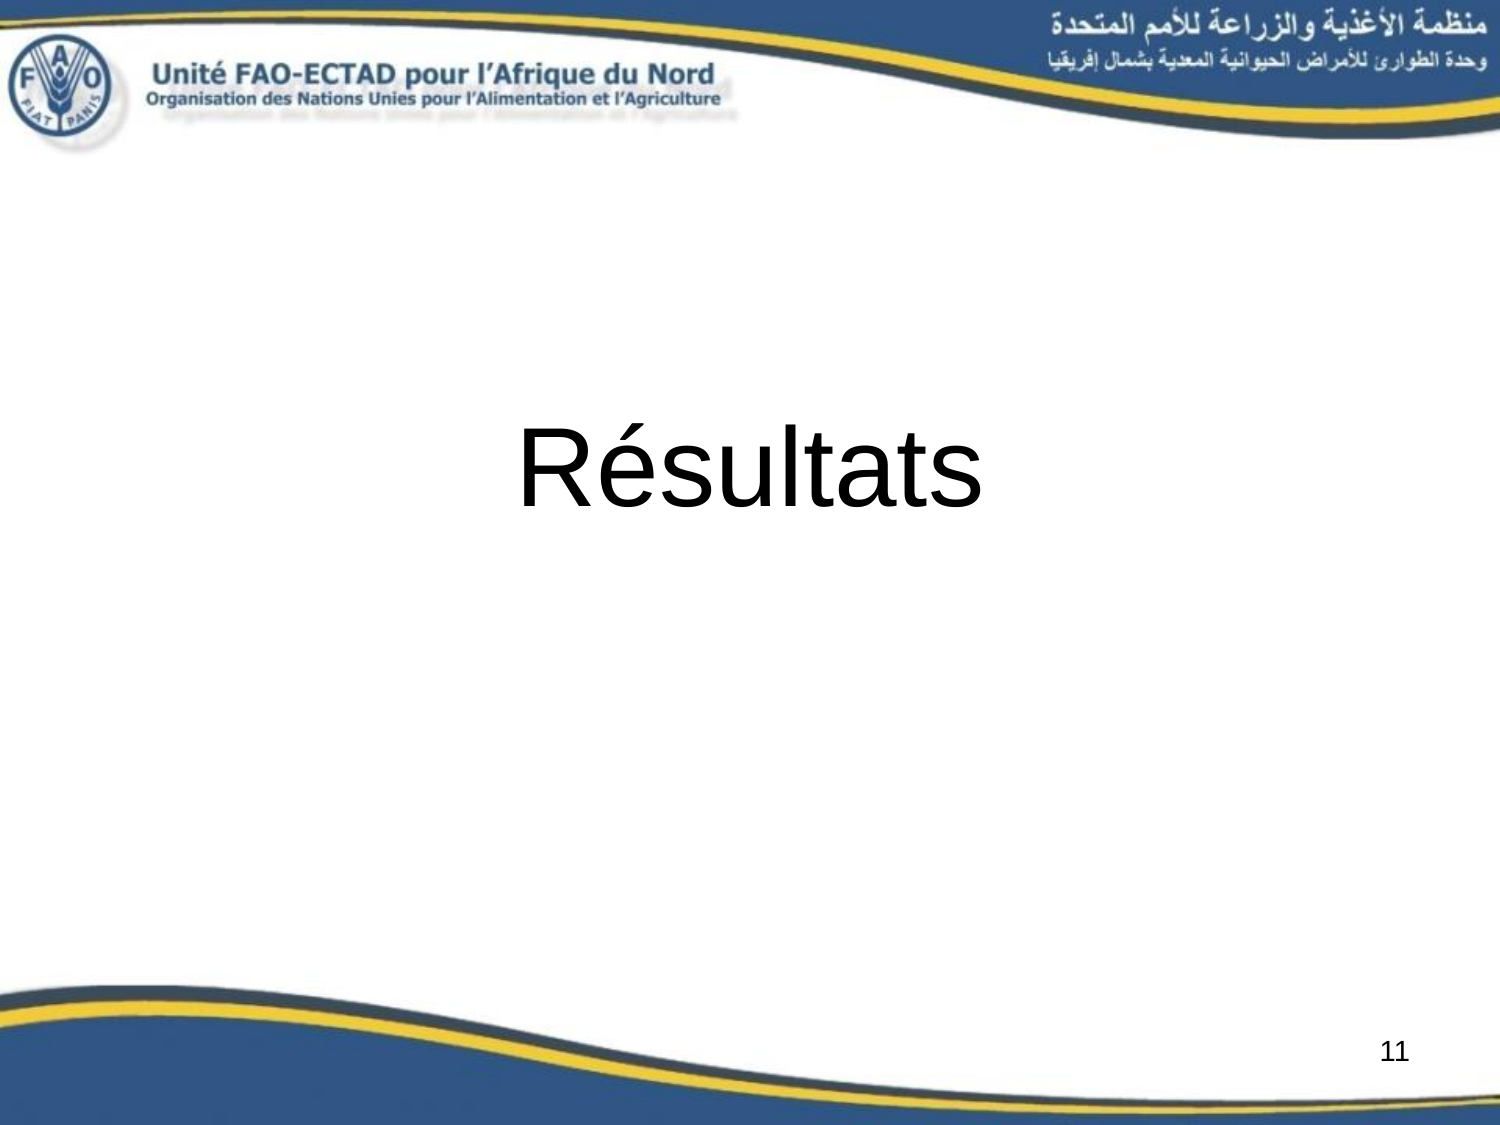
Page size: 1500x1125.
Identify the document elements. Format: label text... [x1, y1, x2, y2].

list Résultats [74, 386, 1426, 575]
slide_number 11 [1074, 1024, 1426, 1103]
picture [0, 0, 1500, 1125]
